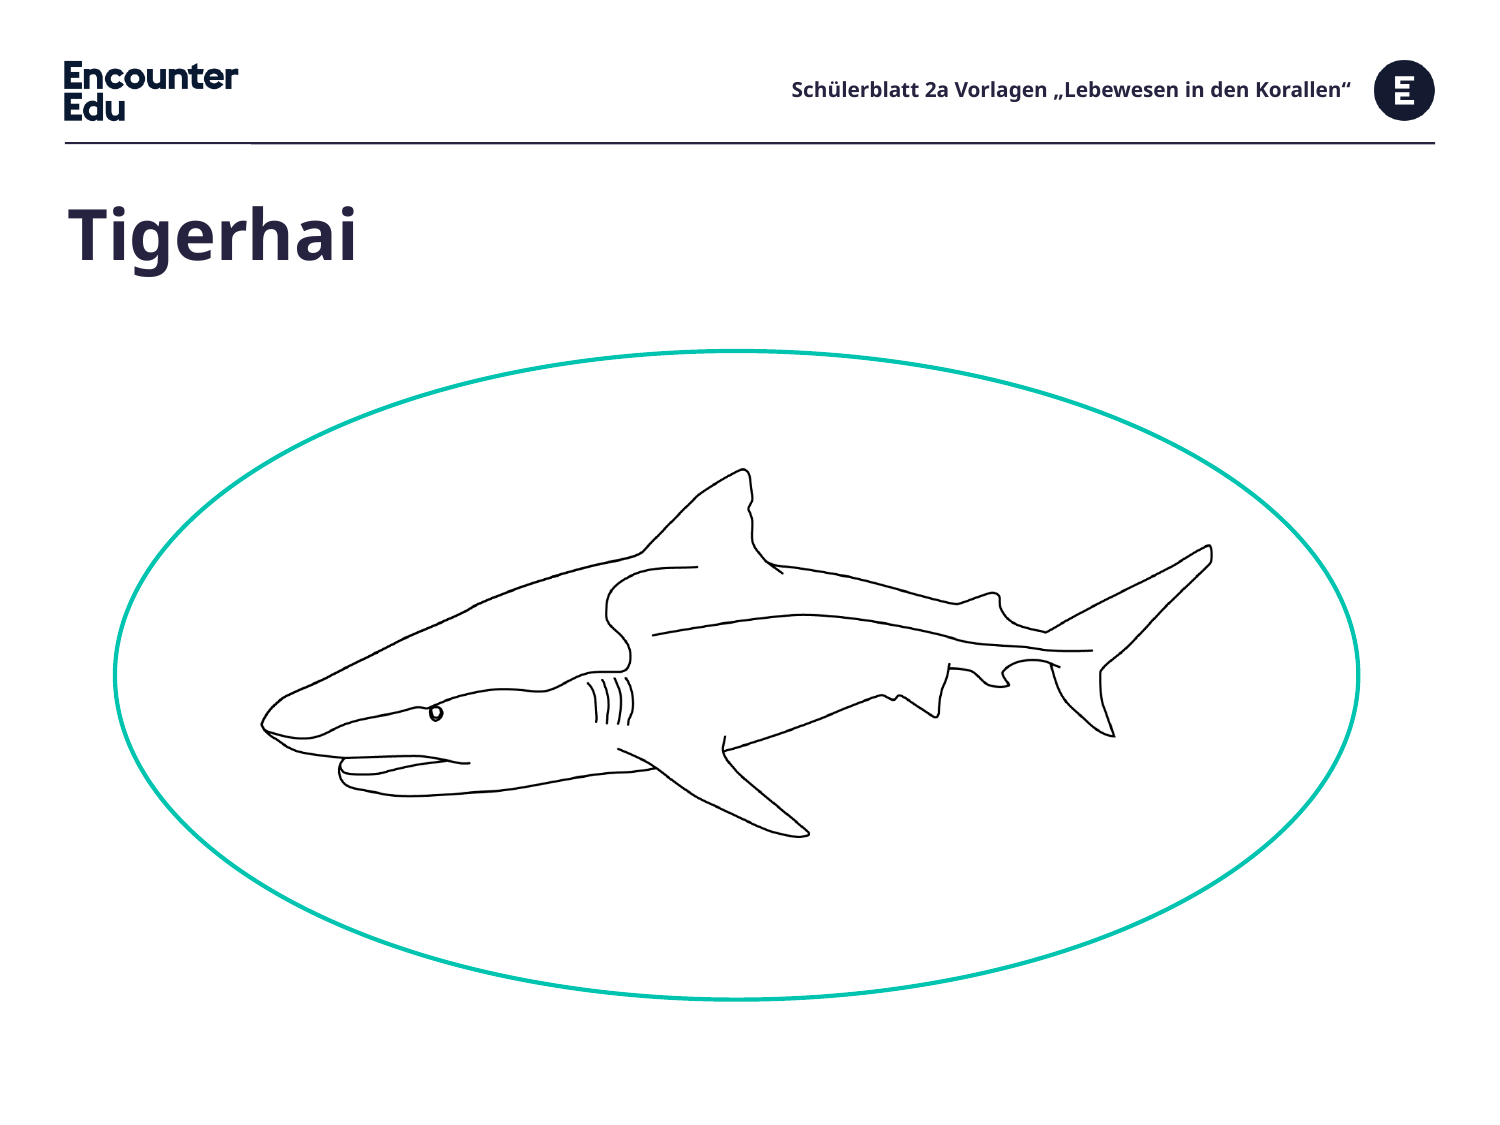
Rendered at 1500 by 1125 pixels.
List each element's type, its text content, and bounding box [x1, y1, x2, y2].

title Schülerblatt 2a Vorlagen „Lebewesen in den Korallen“ [749, 67, 1359, 114]
text_box [114, 366, 1359, 1000]
picture [1372, 58, 1436, 122]
picture [60, 59, 243, 122]
list Tigerhai [59, 191, 929, 394]
picture [260, 467, 1213, 839]
